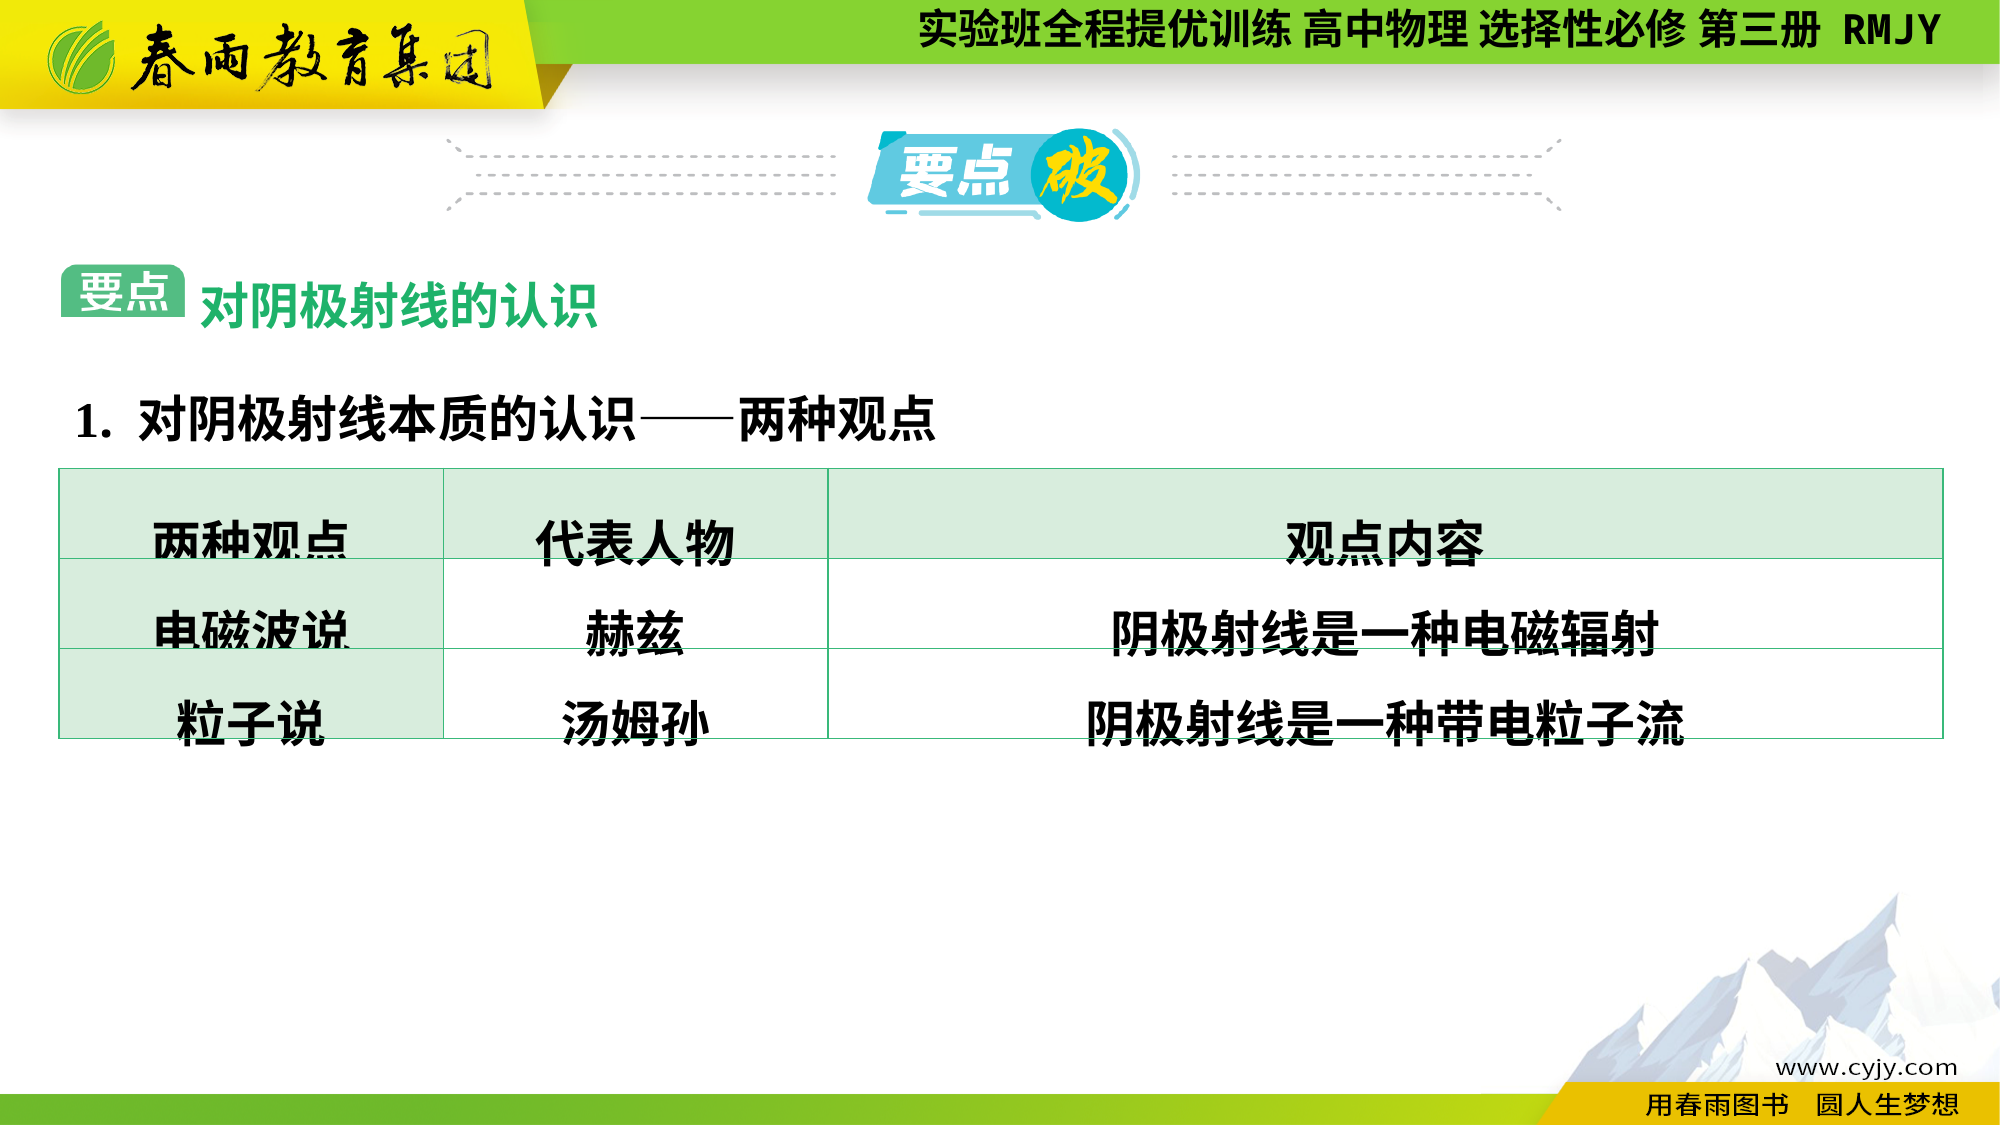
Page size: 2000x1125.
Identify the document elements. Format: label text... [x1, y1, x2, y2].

text_box 对阴极射线的认识 [184, 237, 1944, 343]
table_header 观点内容 [829, 469, 1942, 558]
table_cell 汤姆孙 [444, 649, 827, 738]
table_cell 阴极射线是一种带电粒子流 [829, 649, 1942, 738]
table_cell 赫兹 [444, 559, 827, 648]
table_header 代表人物 [444, 469, 827, 558]
list 1. 对阴极射线本质的认识——两种观点 [59, 350, 1944, 445]
table_cell 电磁波说 [60, 559, 443, 648]
table_cell 粒子说 [60, 649, 443, 738]
picture [0, 0, 2000, 1125]
table_header 两种观点 [60, 469, 443, 558]
table_cell 阴极射线是一种电磁辐射 [829, 559, 1942, 648]
